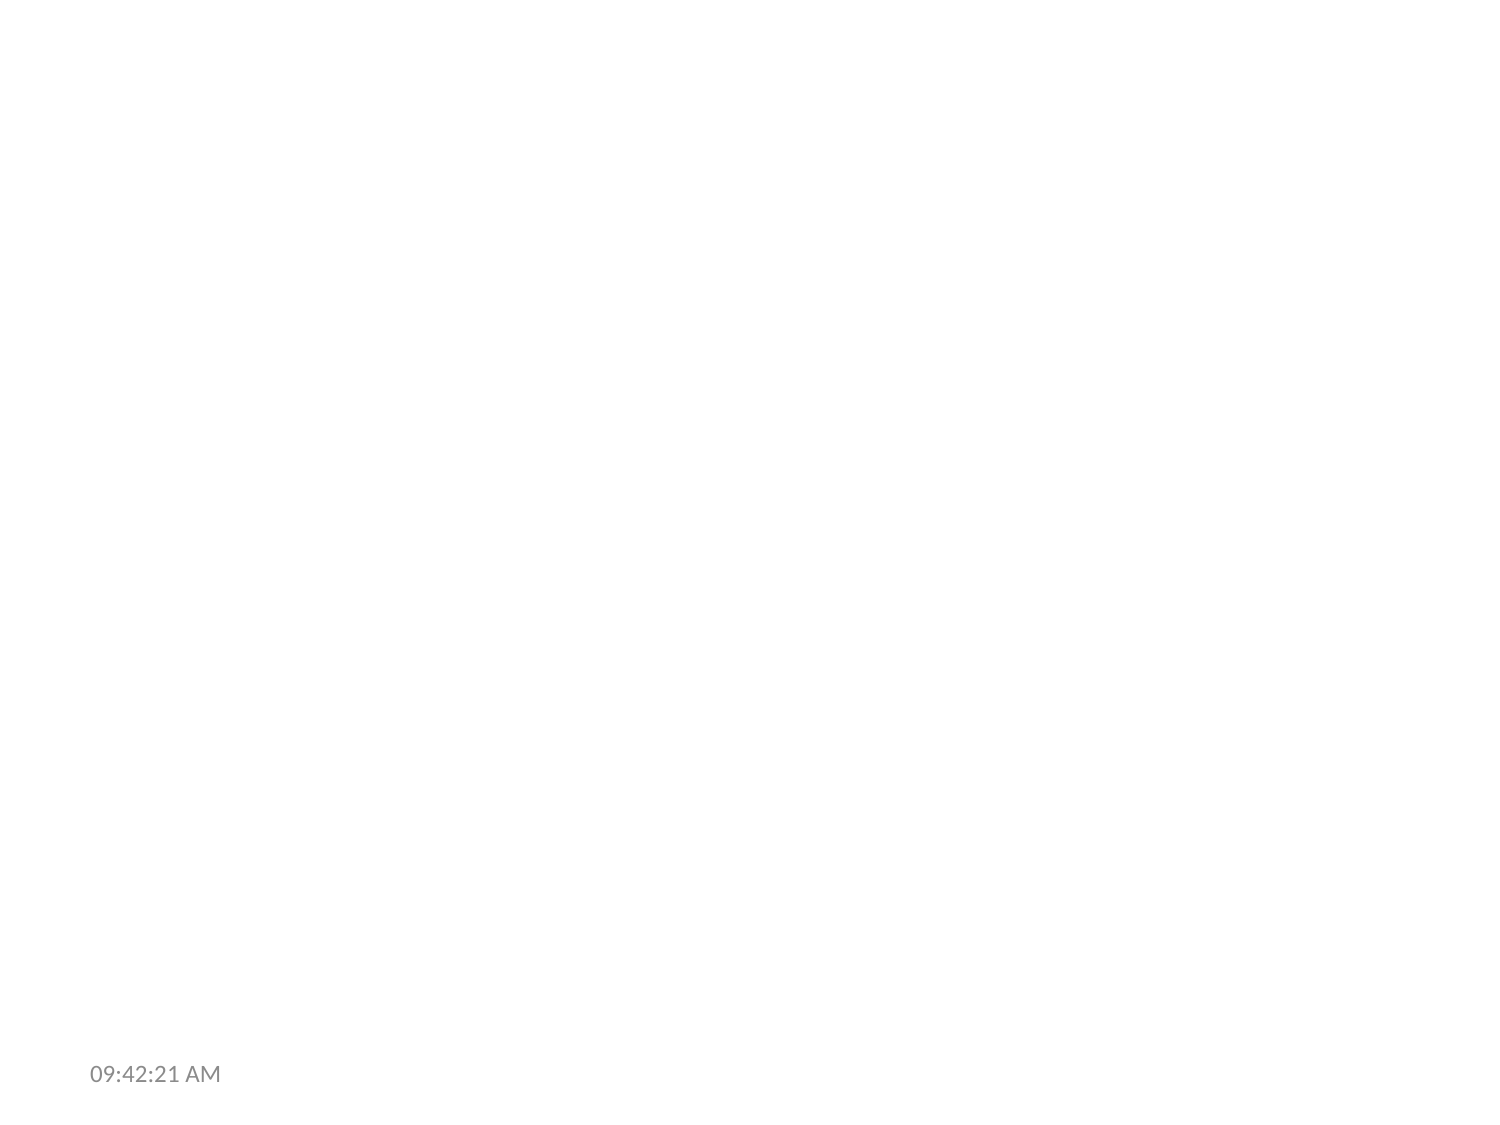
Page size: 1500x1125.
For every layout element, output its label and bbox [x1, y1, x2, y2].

slide_number [75, 1042, 425, 1103]
